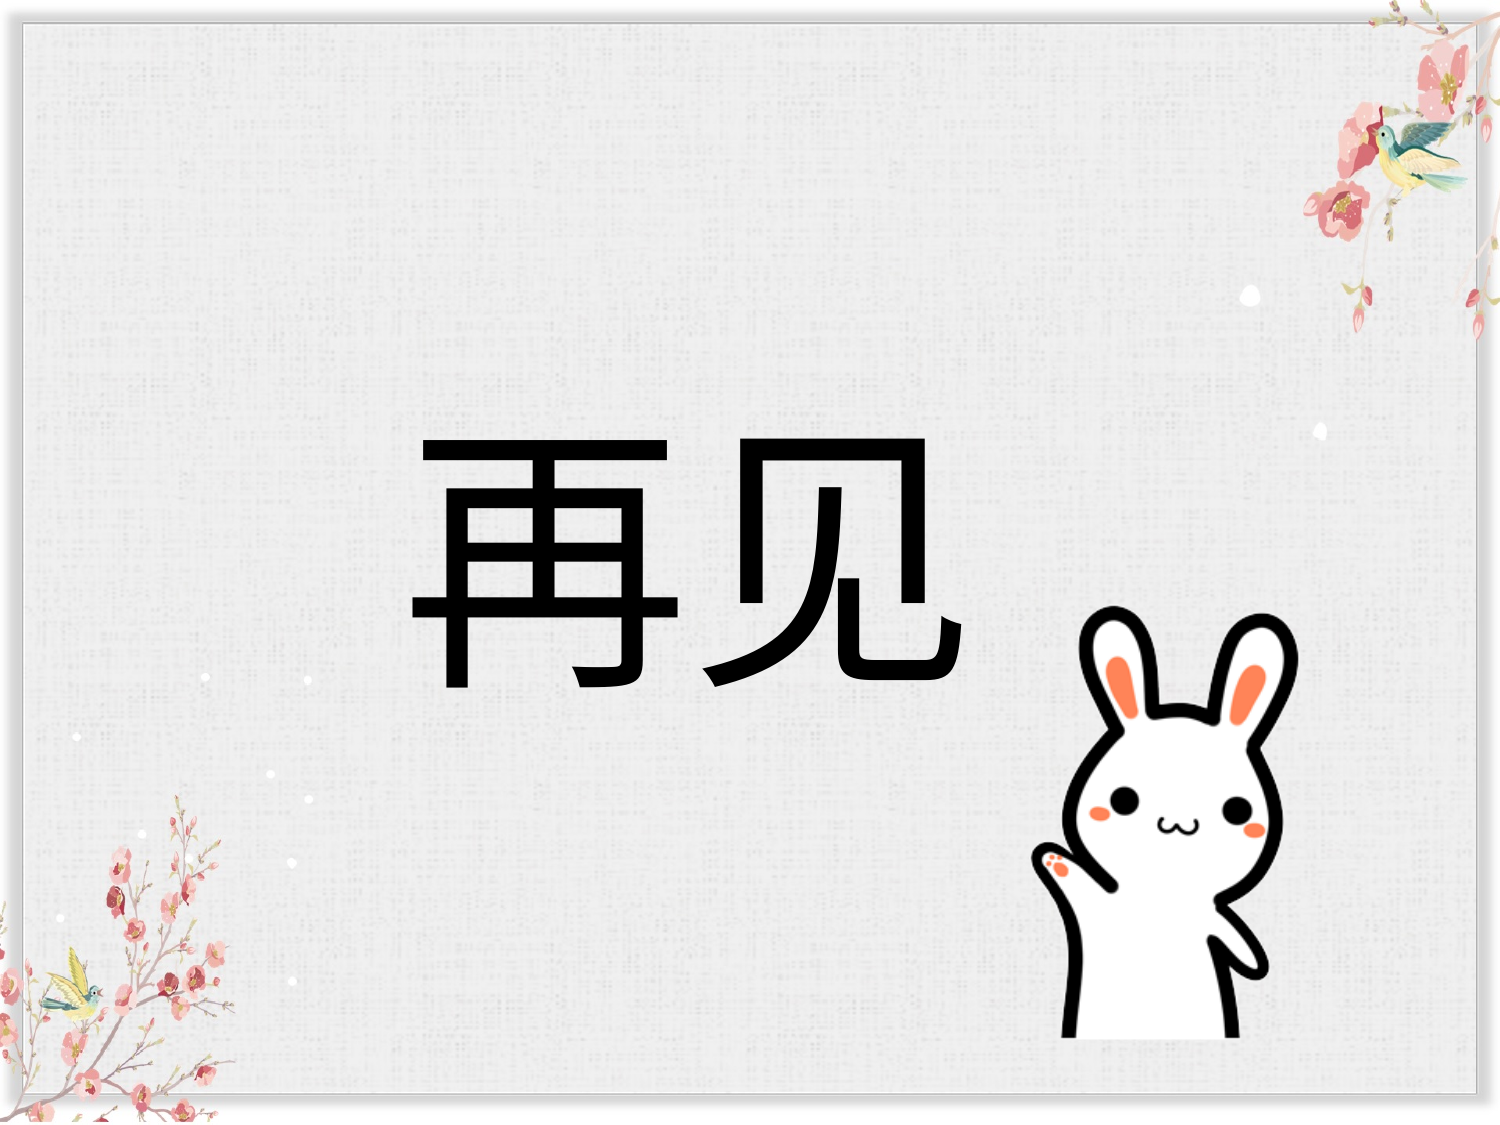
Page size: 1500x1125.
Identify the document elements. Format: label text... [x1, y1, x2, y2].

picture [0, 0, 1500, 1125]
text_box 再见 [386, 369, 992, 730]
